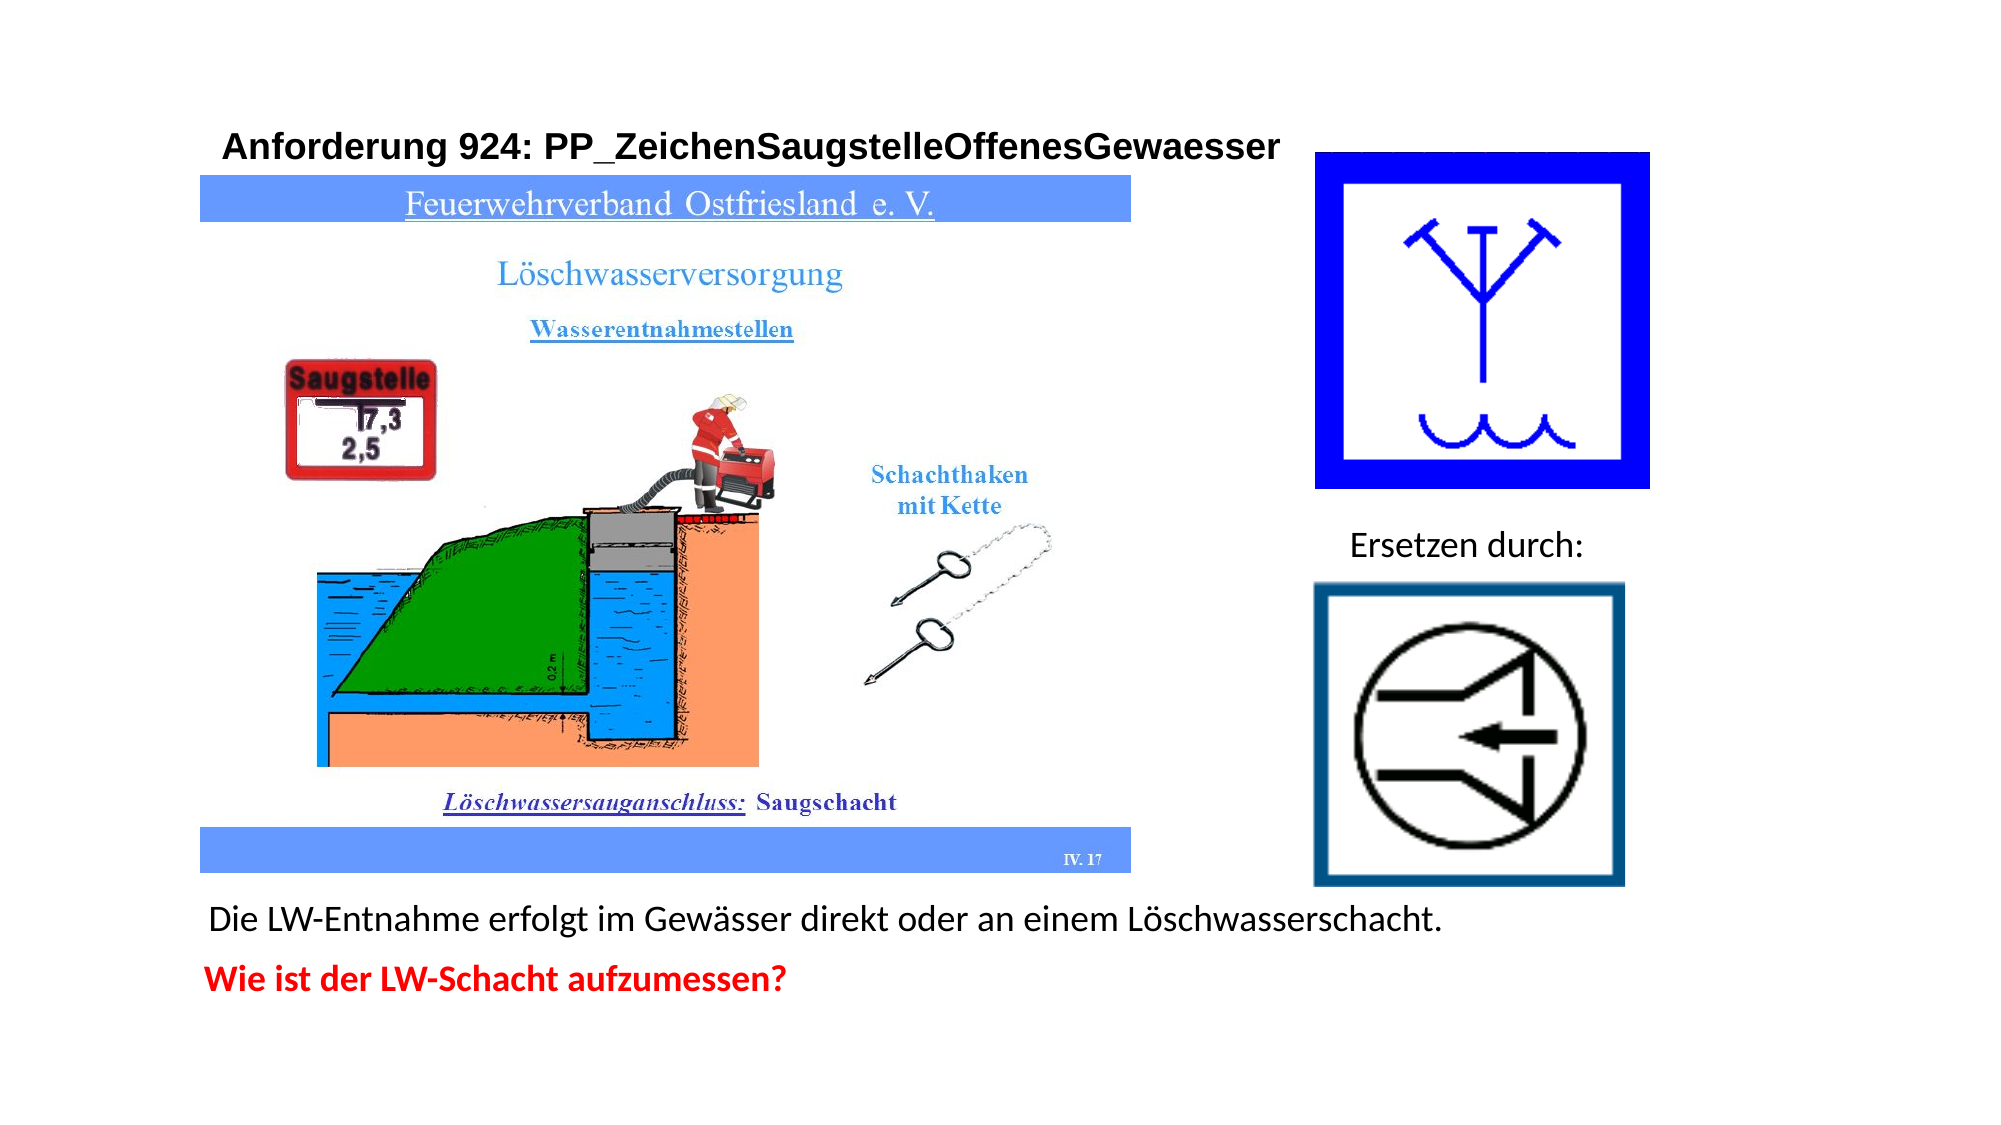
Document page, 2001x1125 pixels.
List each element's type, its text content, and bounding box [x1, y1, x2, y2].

text_box Wie ist der LW-Schacht aufzumessen? [189, 947, 804, 1007]
text_box Ersetzen durch: [1335, 513, 1600, 573]
text_box Anforderung 924: PP_ZeichenSaugstelleOffenesGewaesser [206, 114, 1307, 175]
picture [1309, 580, 1625, 887]
picture [200, 175, 1131, 873]
picture [1314, 151, 1650, 489]
text_box Die LW-Entnahme erfolgt im Gewässer direkt oder an einem Löschwasserschacht. [193, 886, 1460, 947]
